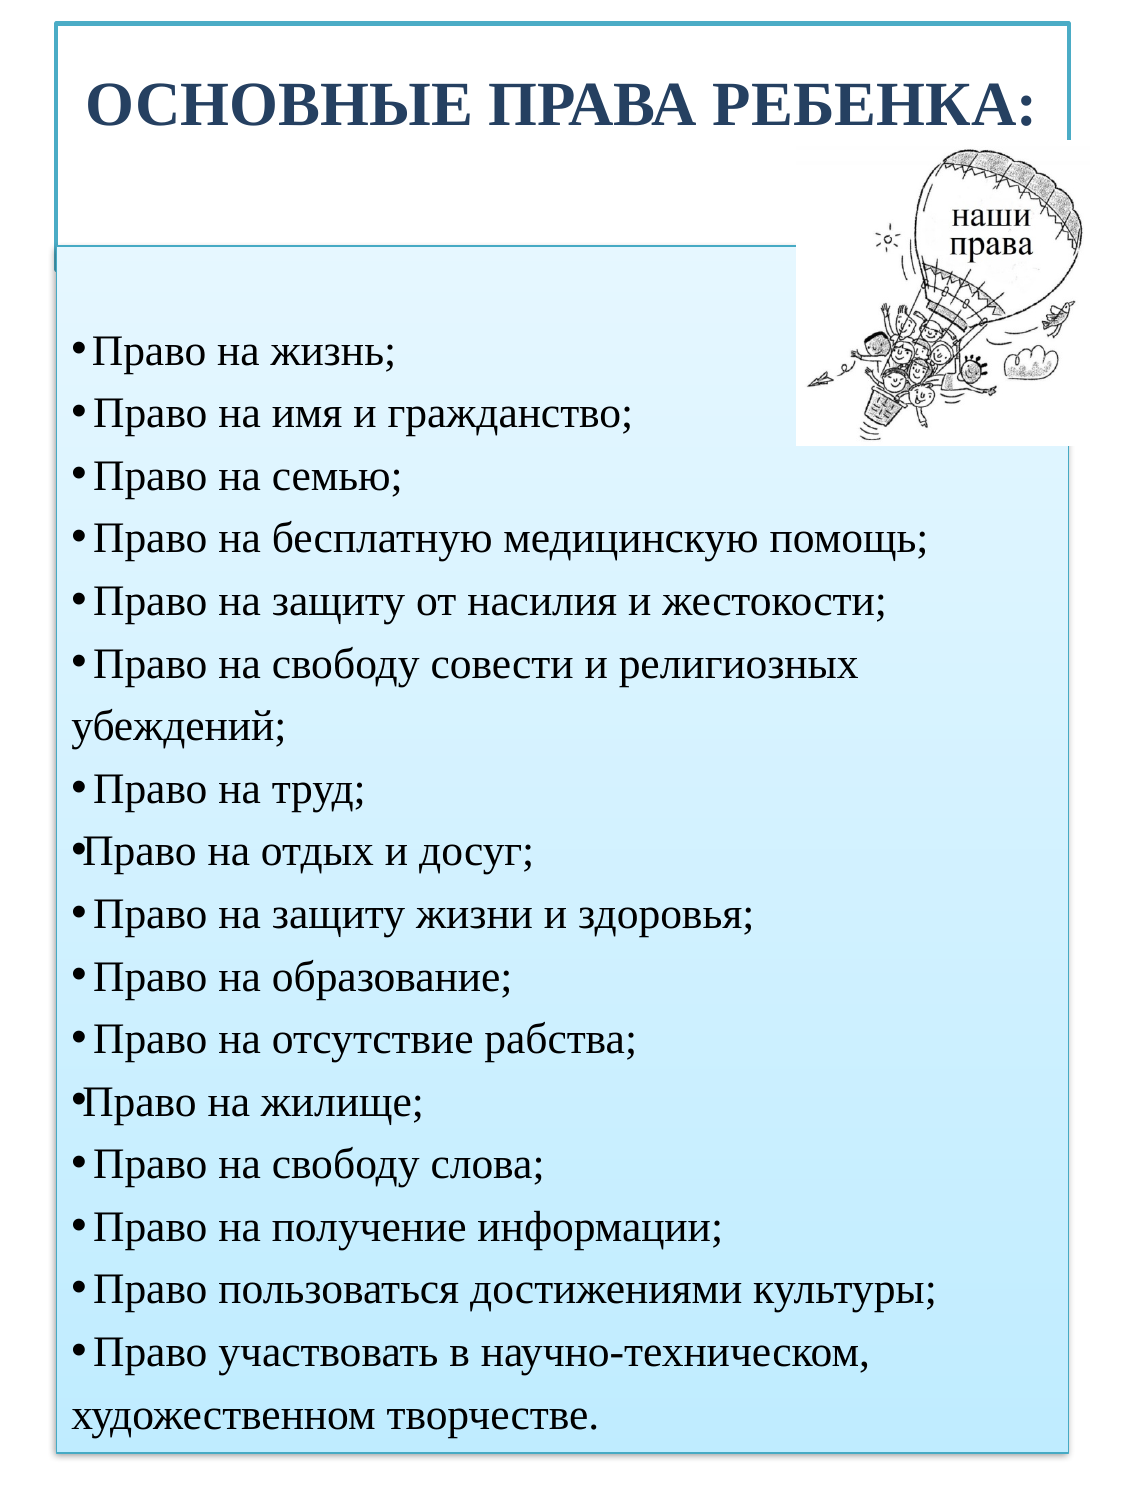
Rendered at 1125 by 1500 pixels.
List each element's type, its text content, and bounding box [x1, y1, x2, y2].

picture [796, 140, 1091, 446]
title ОСНОВНЫЕ ПРАВА РЕБЕНКА: [54, 21, 1071, 245]
list Право на жизнь; Право на имя и гражданство; Право на семью; Право на бесплатную медицинскую помощь; Право на защиту от насилия и жестокости; Право на свободу совести и религиозных убеждений; Право на труд; Право на отдых и досуг; Право на защиту жизни и здоровья; Право на образование; Право на отсутствие рабства; Право на жилище; Право на свободу слова; Право на получение информации; Право пользоваться достижениями культуры; Право участвовать в научно-техническом, художественном творчестве. [56, 245, 1069, 1454]
